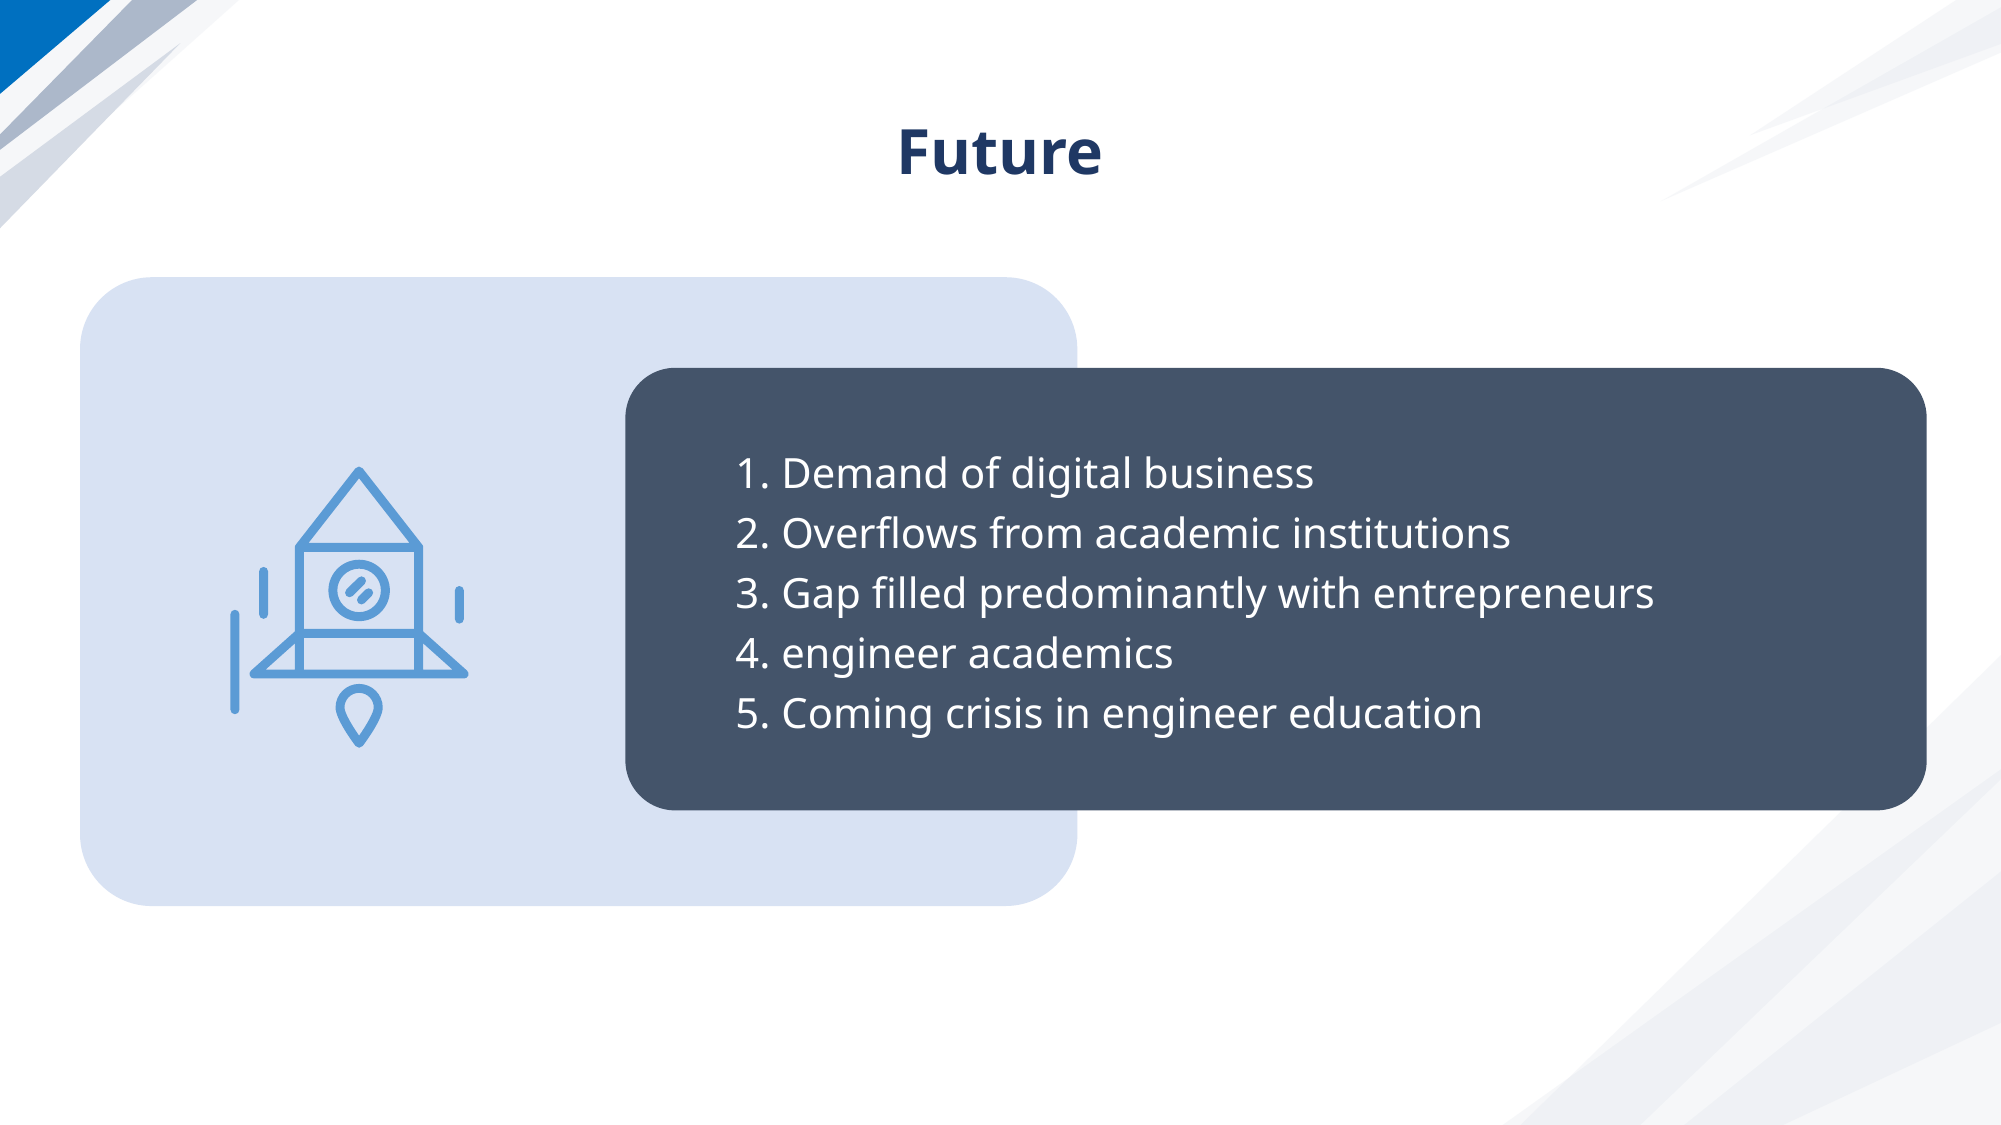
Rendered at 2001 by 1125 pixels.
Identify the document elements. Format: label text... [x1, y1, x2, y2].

text_box [625, 372, 1927, 811]
text_box [80, 277, 1078, 907]
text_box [230, 466, 470, 748]
text_box 1. Demand of digital business 2. Overflows from academic institutions 3. Gap filled predominantly with entrepreneurs 4. engineer academics 5. Coming crisis in engineer education [720, 429, 1862, 748]
title Future [137, 77, 1863, 232]
text_box [654, 366, 1927, 768]
